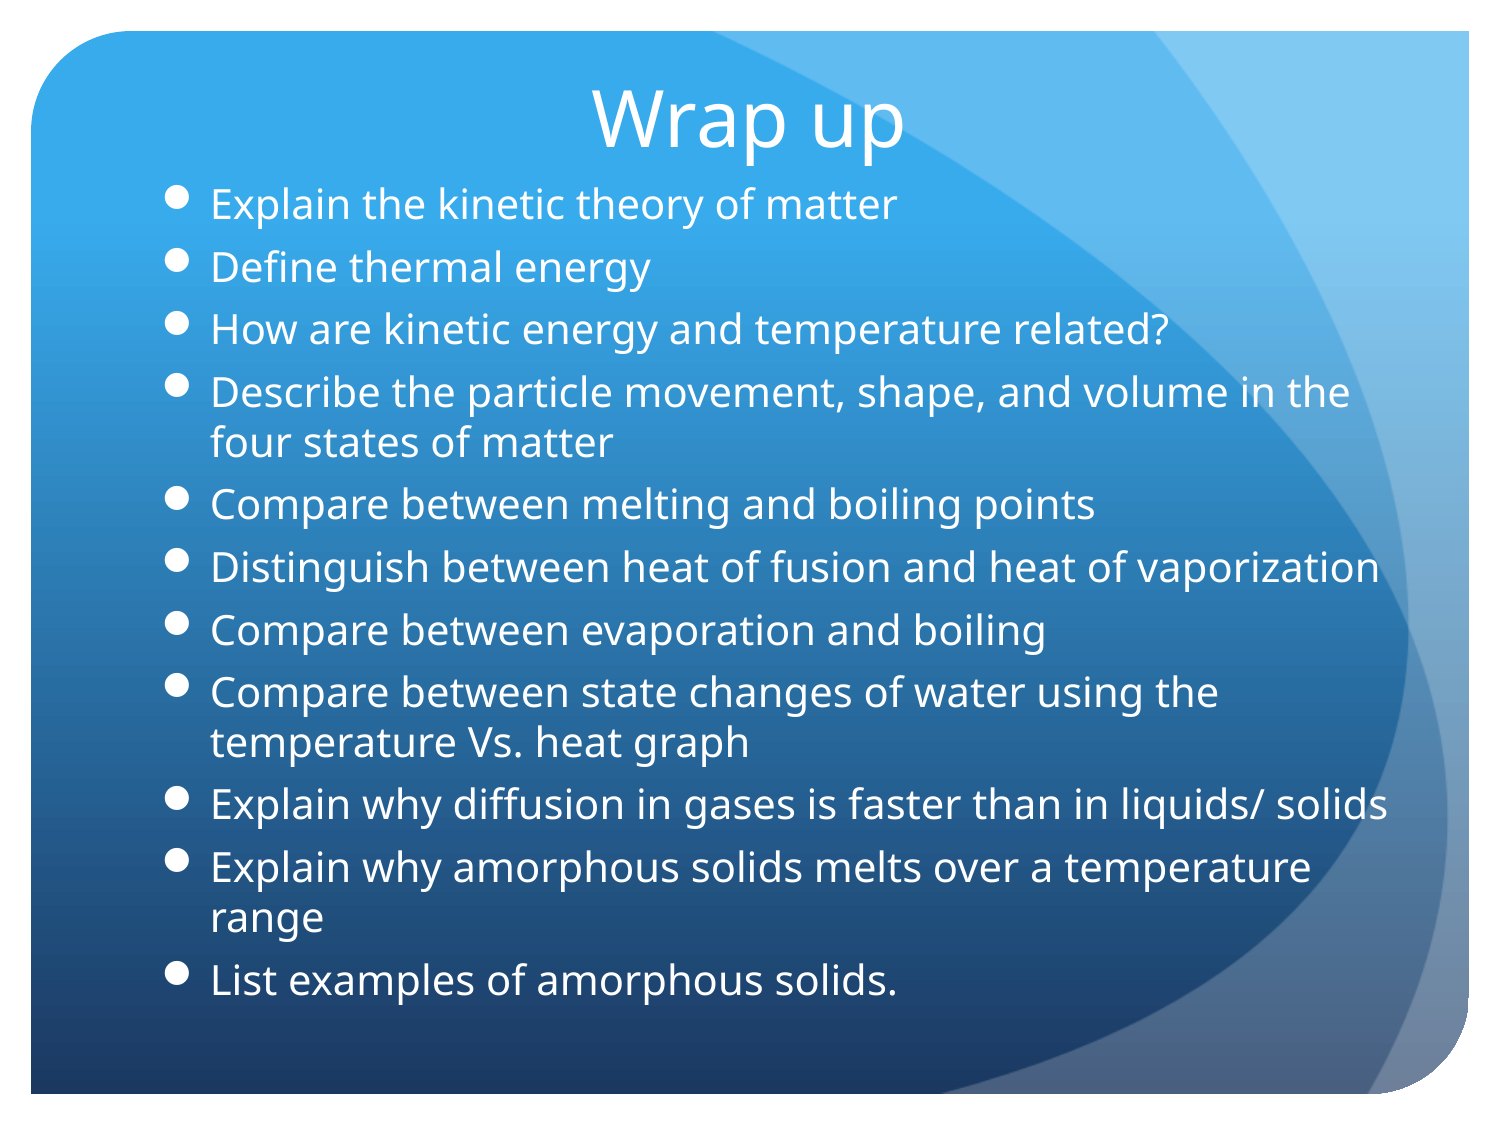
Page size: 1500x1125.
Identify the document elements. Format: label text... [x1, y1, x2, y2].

list Explain the kinetic theory of matter Define thermal energy How are kinetic energy and temperature related? Describe the particle movement, shape, and volume in the four states of matter Compare between melting and boiling points Distinguish between heat of fusion and heat of vaporization Compare between evaporation and boiling Compare between state changes of water using the temperature Vs. heat graph Explain why diffusion in gases is faster than in liquids/ solids Explain why amorphous solids melts over a temperature range List examples of amorphous solids. [100, 170, 1434, 1096]
picture [24, 30, 1473, 1094]
title Wrap up [127, 62, 1372, 170]
